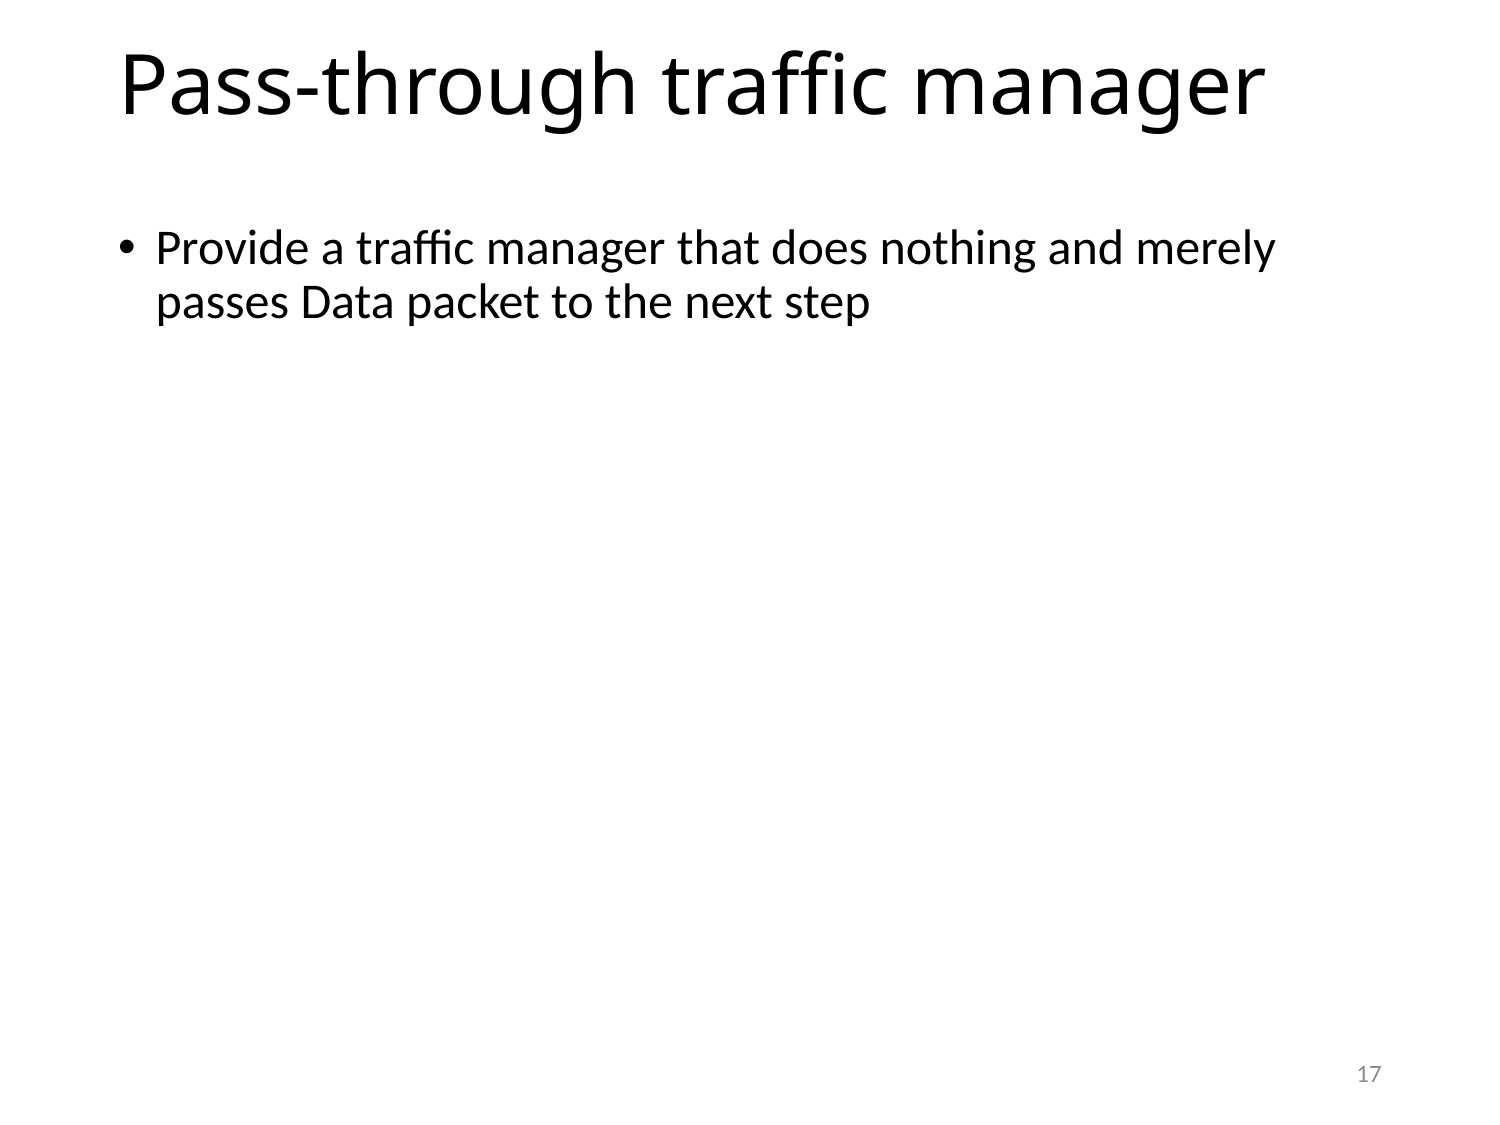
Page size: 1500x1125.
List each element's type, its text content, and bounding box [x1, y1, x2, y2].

list Provide a traffic manager that does nothing and merely passes Data packet to the next step [103, 214, 1397, 981]
title Pass-through traffic manager [103, 2, 1397, 174]
slide_number 17 [1059, 1042, 1397, 1103]
